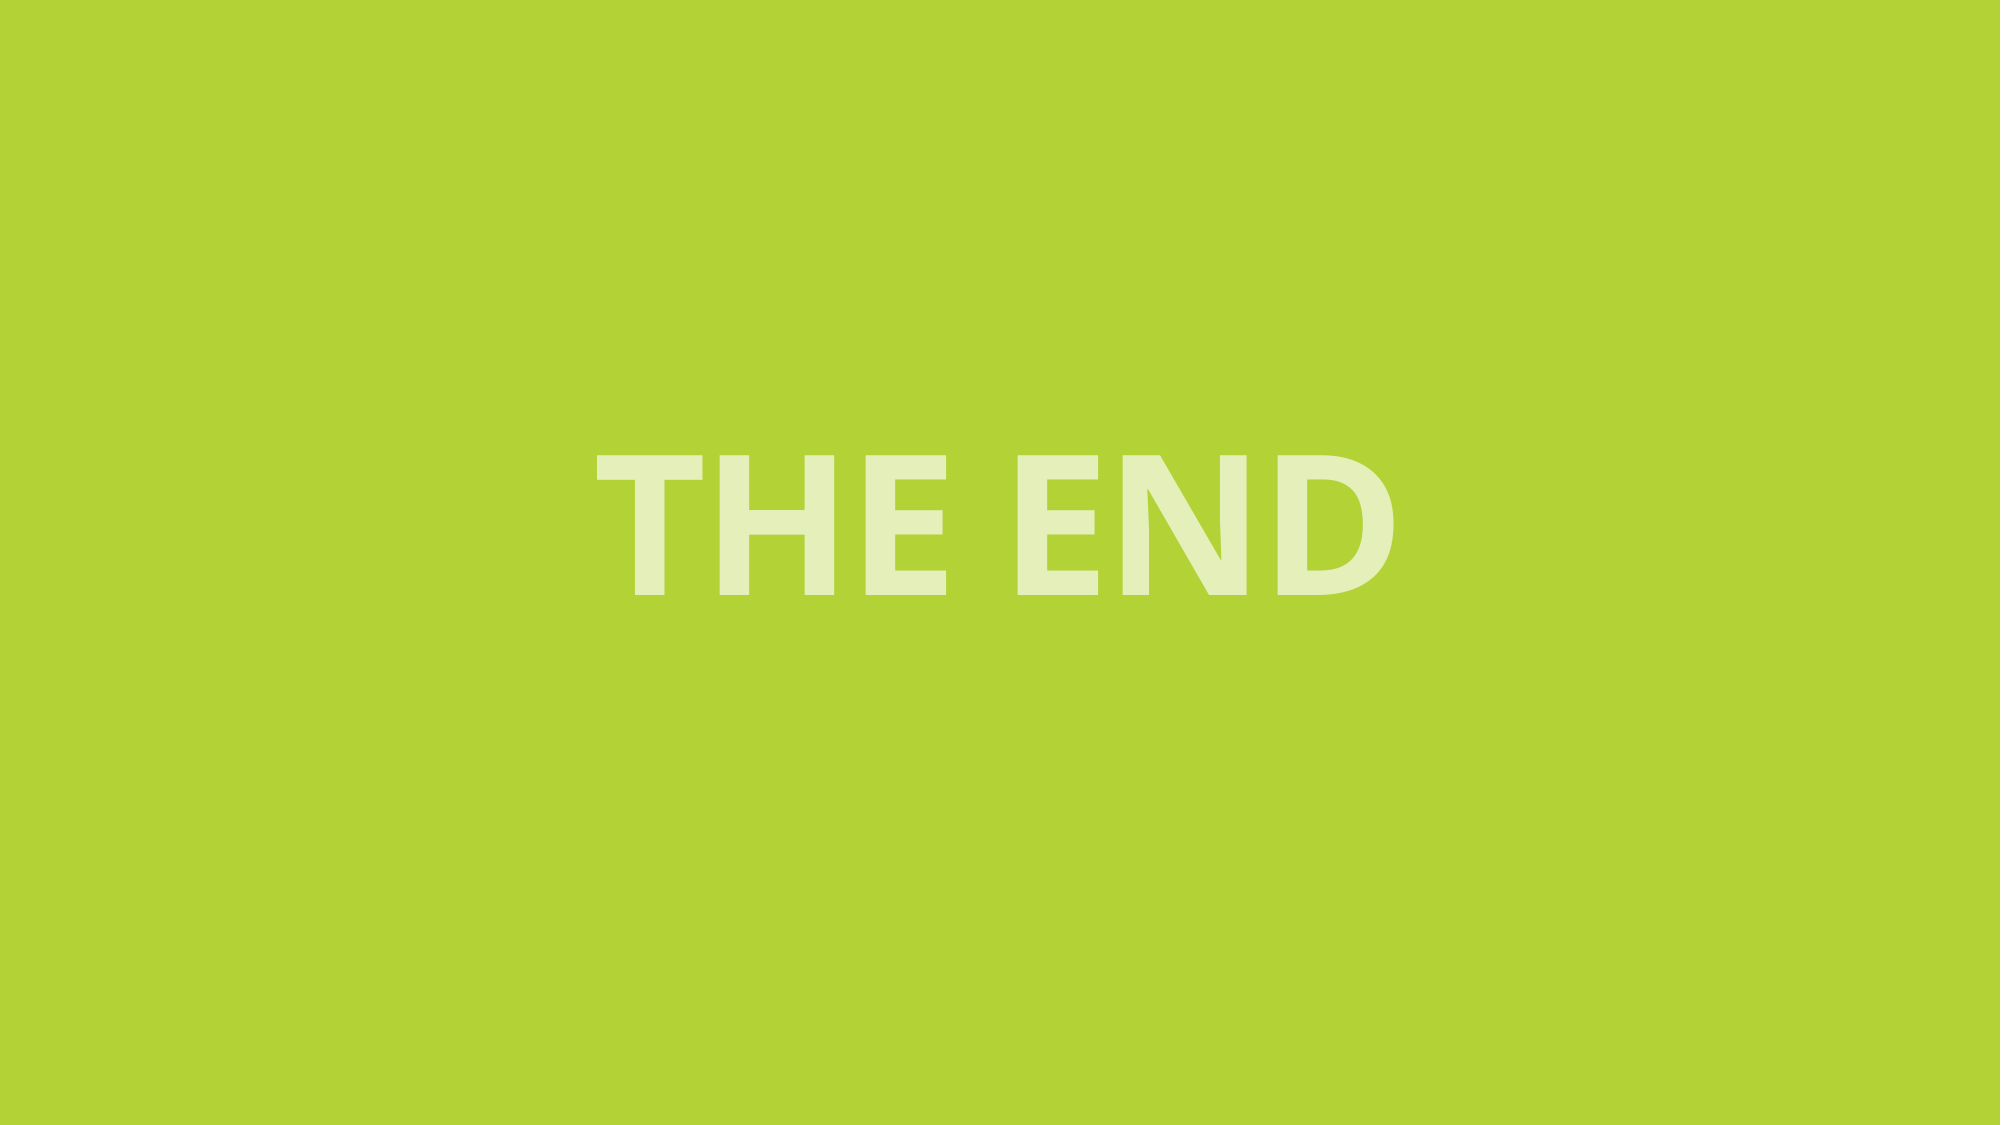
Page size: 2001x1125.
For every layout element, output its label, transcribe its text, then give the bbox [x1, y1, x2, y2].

text_box THE END [579, 471, 1421, 643]
text_box [0, 0, 2000, 1125]
